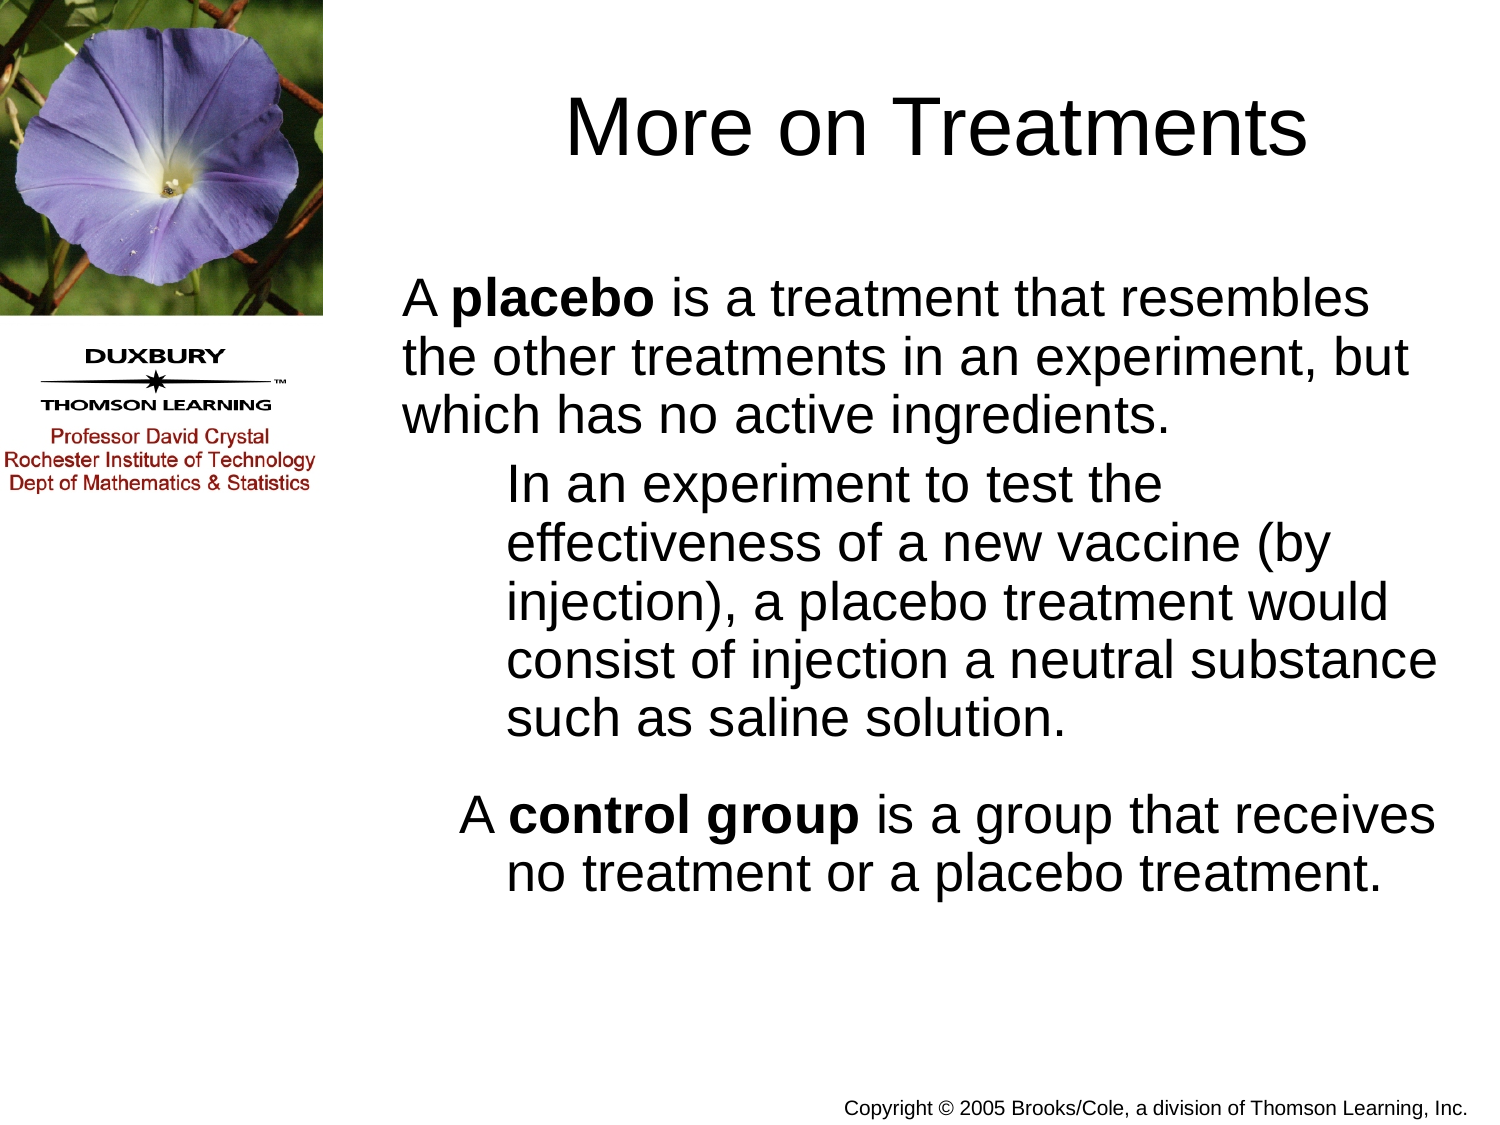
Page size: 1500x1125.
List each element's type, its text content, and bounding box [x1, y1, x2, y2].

list A placebo is a treatment that resembles the other treatments in an experiment, but which has no active ingredients. In an experiment to test the effectiveness of a new vaccine (by injection), a placebo treatment would consist of injection a neutral substance such as saline solution. A control group is a group that receives no treatment or a placebo treatment. [387, 262, 1463, 1063]
title More on Treatments [424, 24, 1451, 221]
picture [0, 0, 323, 499]
